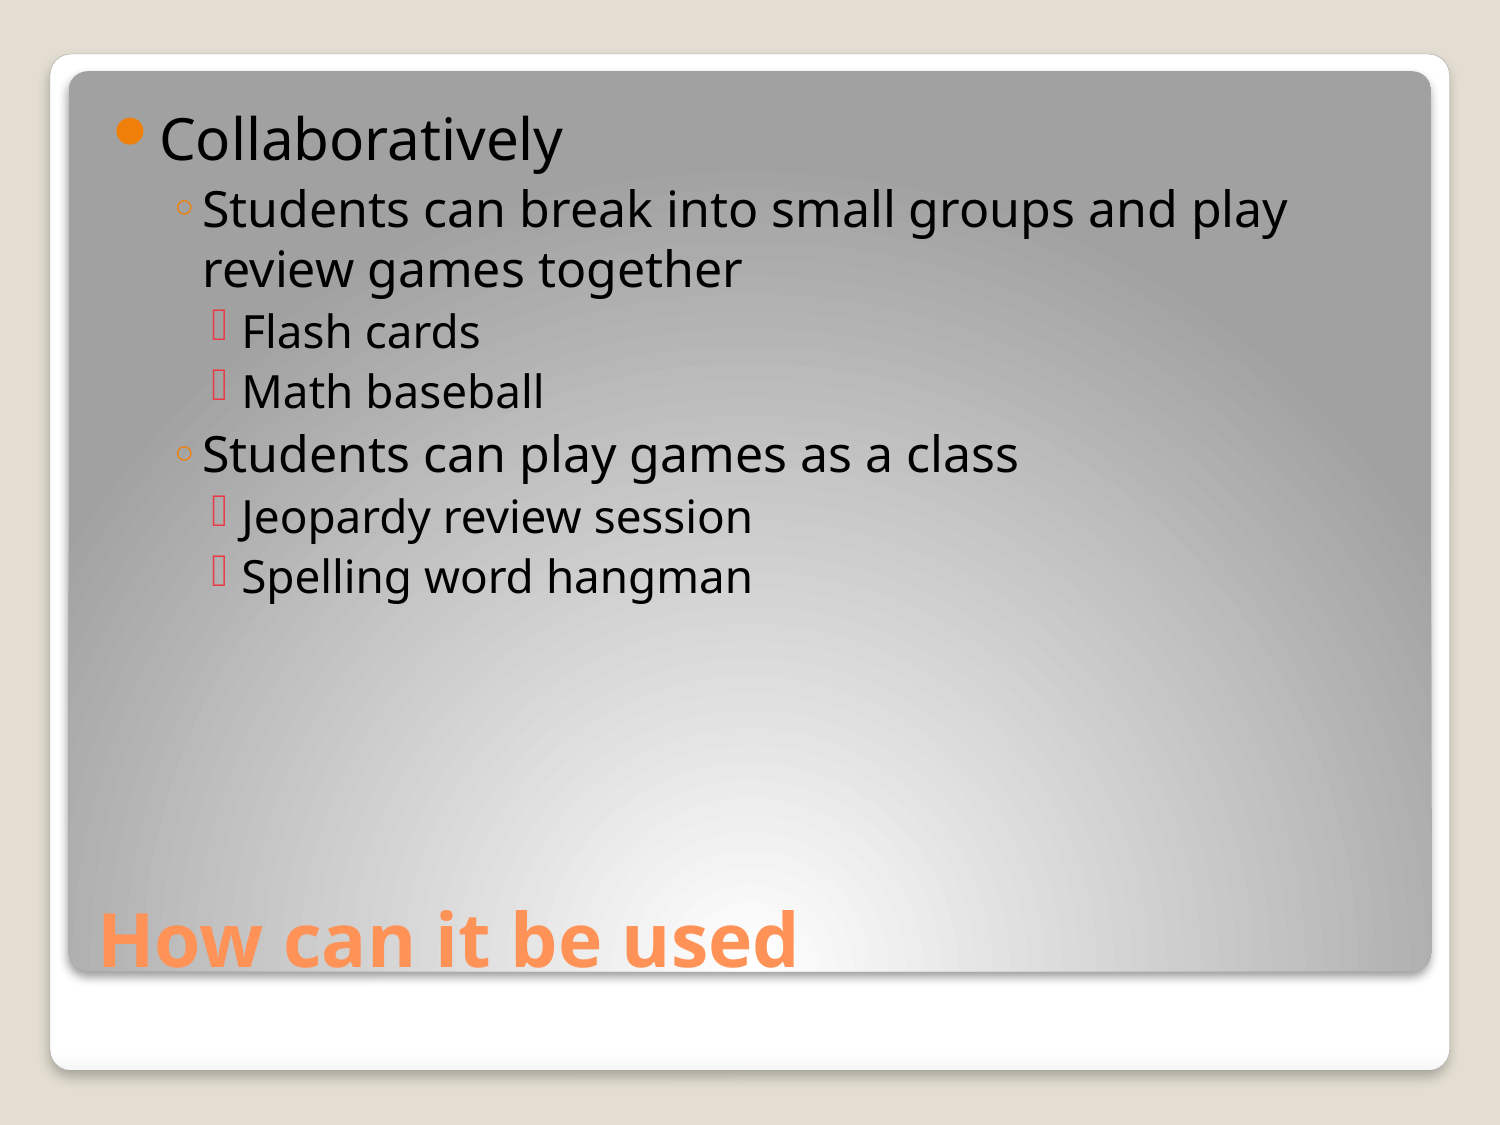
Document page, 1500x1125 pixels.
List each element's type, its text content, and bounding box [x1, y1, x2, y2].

list Collaboratively Students can break into small groups and play review games together Flash cards Math baseball Students can play games as a class Jeopardy review session Spelling word hangman [82, 86, 1425, 774]
title How can it be used [82, 817, 1425, 990]
